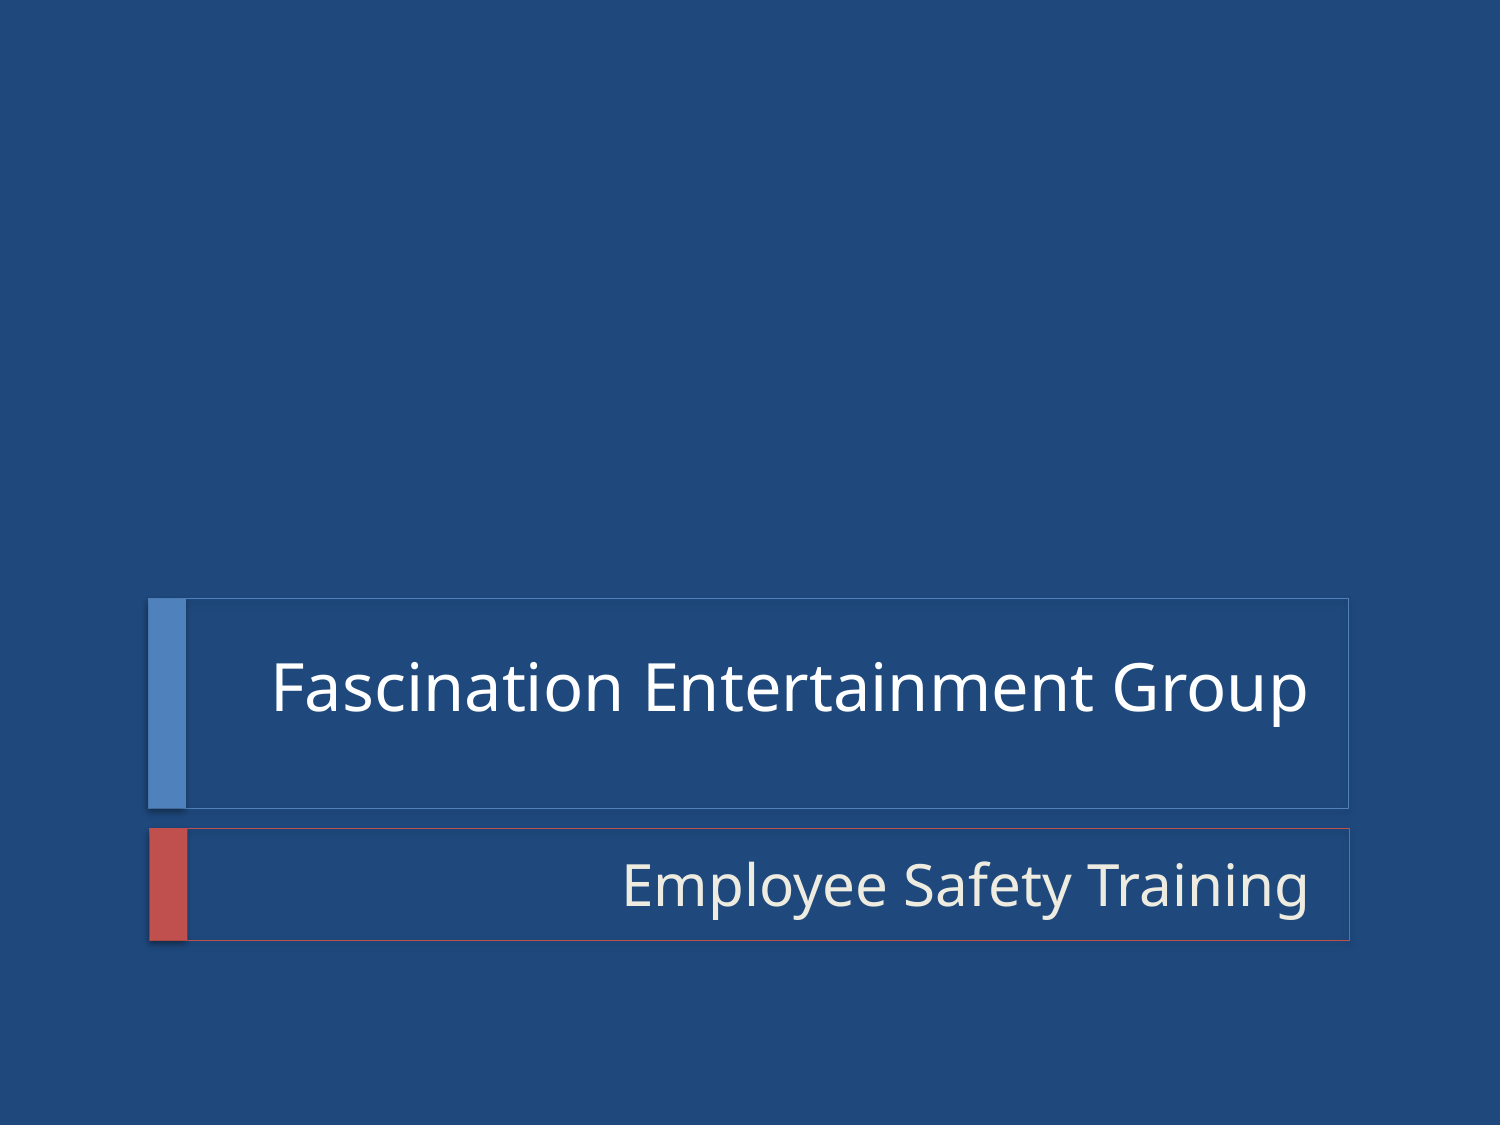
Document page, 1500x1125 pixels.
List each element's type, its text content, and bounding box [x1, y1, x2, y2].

subtitle Employee Safety Training [200, 840, 1325, 929]
title Fascination Entertainment Group [200, 637, 1325, 800]
